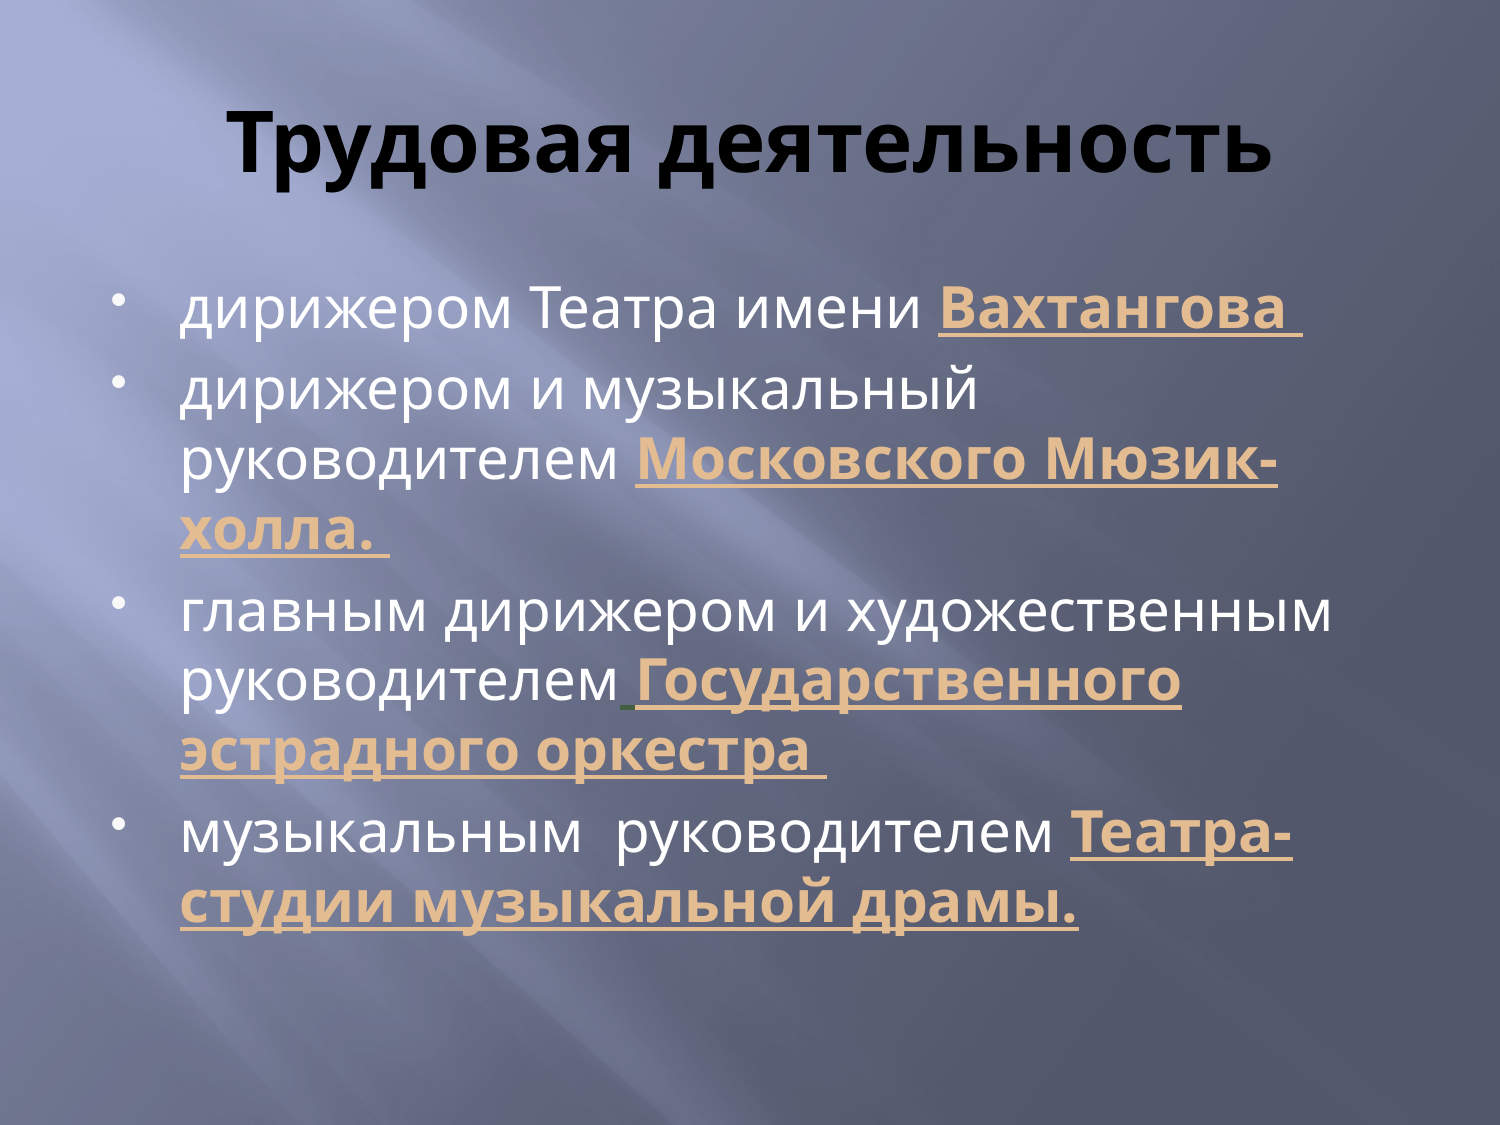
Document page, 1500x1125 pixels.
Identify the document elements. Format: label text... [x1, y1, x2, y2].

list дирижером Театра имени Вахтангова дирижером и музыкальный руководителем Московского Мюзик-холла. главным дирижером и художественным руководителем Государственного эстрадного оркестра музыкальным руководителем Театра-студии музыкальной драмы. [75, 262, 1425, 1035]
title Трудовая деятельность [75, 45, 1425, 233]
